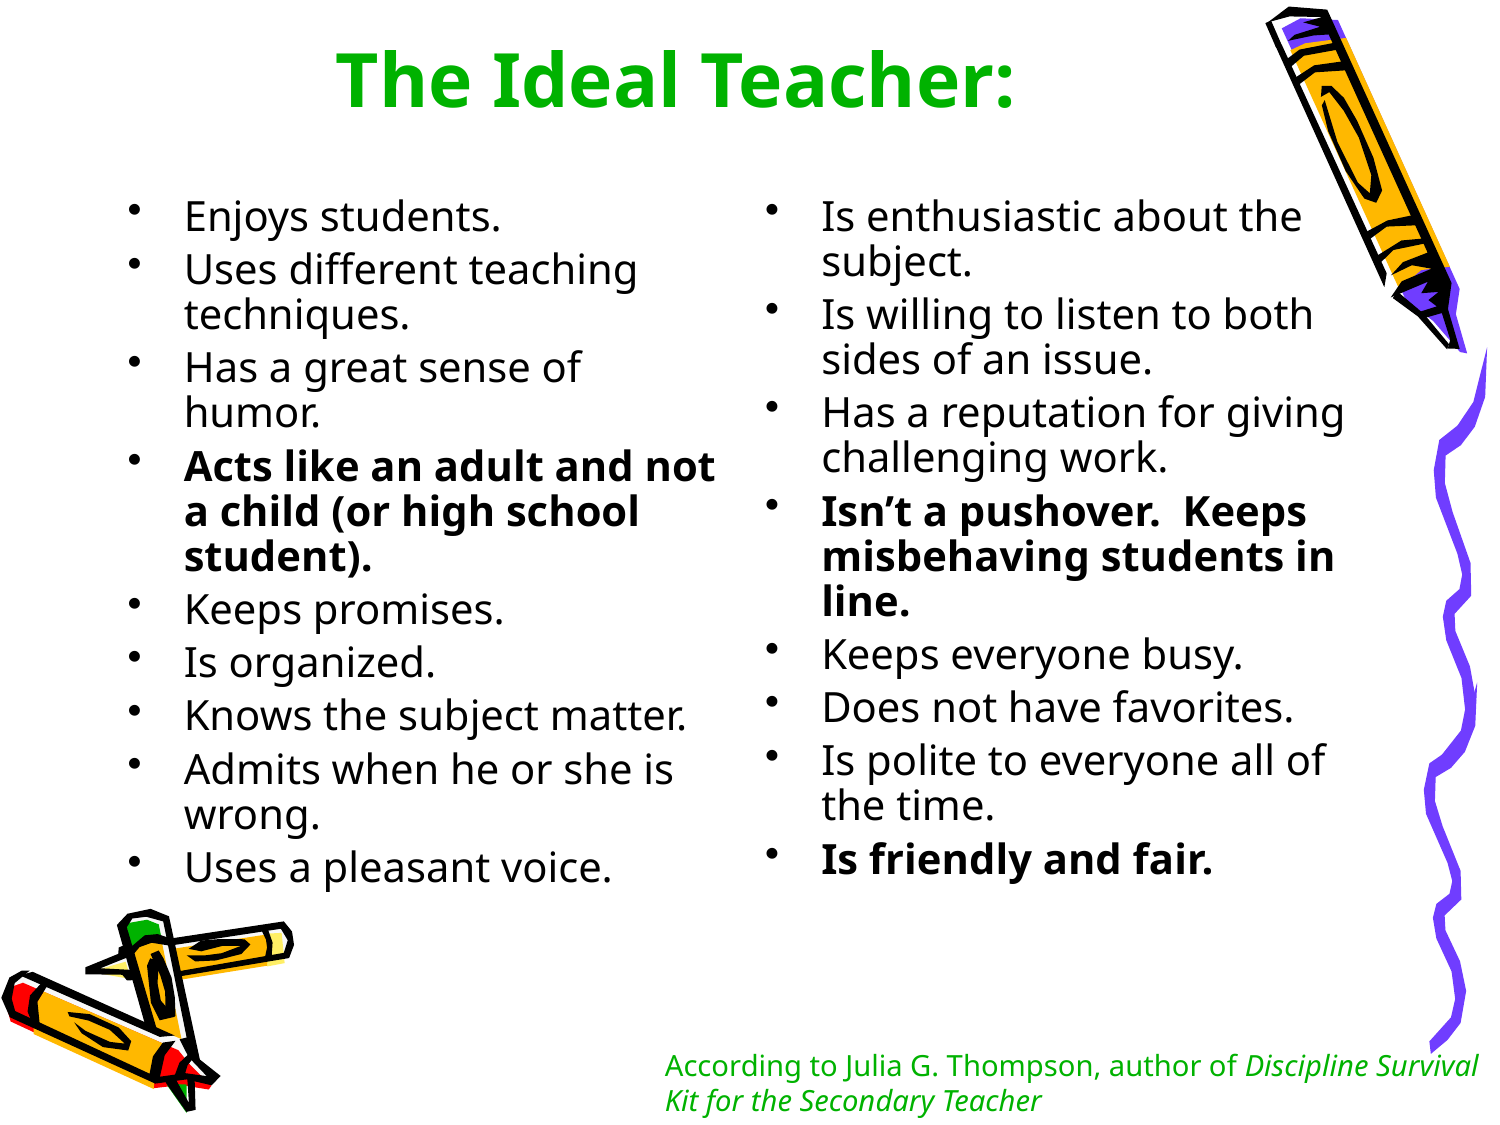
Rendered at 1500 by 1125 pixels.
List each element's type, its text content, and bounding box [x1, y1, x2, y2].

list Enjoys students. Uses different teaching techniques. Has a great sense of humor. Acts like an adult and not a child (or high school student). Keeps promises. Is organized. Knows the subject matter. Admits when he or she is wrong. Uses a pleasant voice. [112, 187, 732, 926]
title The Ideal Teacher: [112, 24, 1240, 126]
list Is enthusiastic about the subject. Is willing to listen to both sides of an issue. Has a reputation for giving challenging work. Isn’t a pushover. Keeps misbehaving students in line. Keeps everyone busy. Does not have favorites. Is polite to everyone all of the time. Is friendly and fair. [749, 187, 1369, 926]
text_box According to Julia G. Thompson, author of Discipline Survival Kit for the Secondary Teacher [650, 1040, 1500, 1125]
